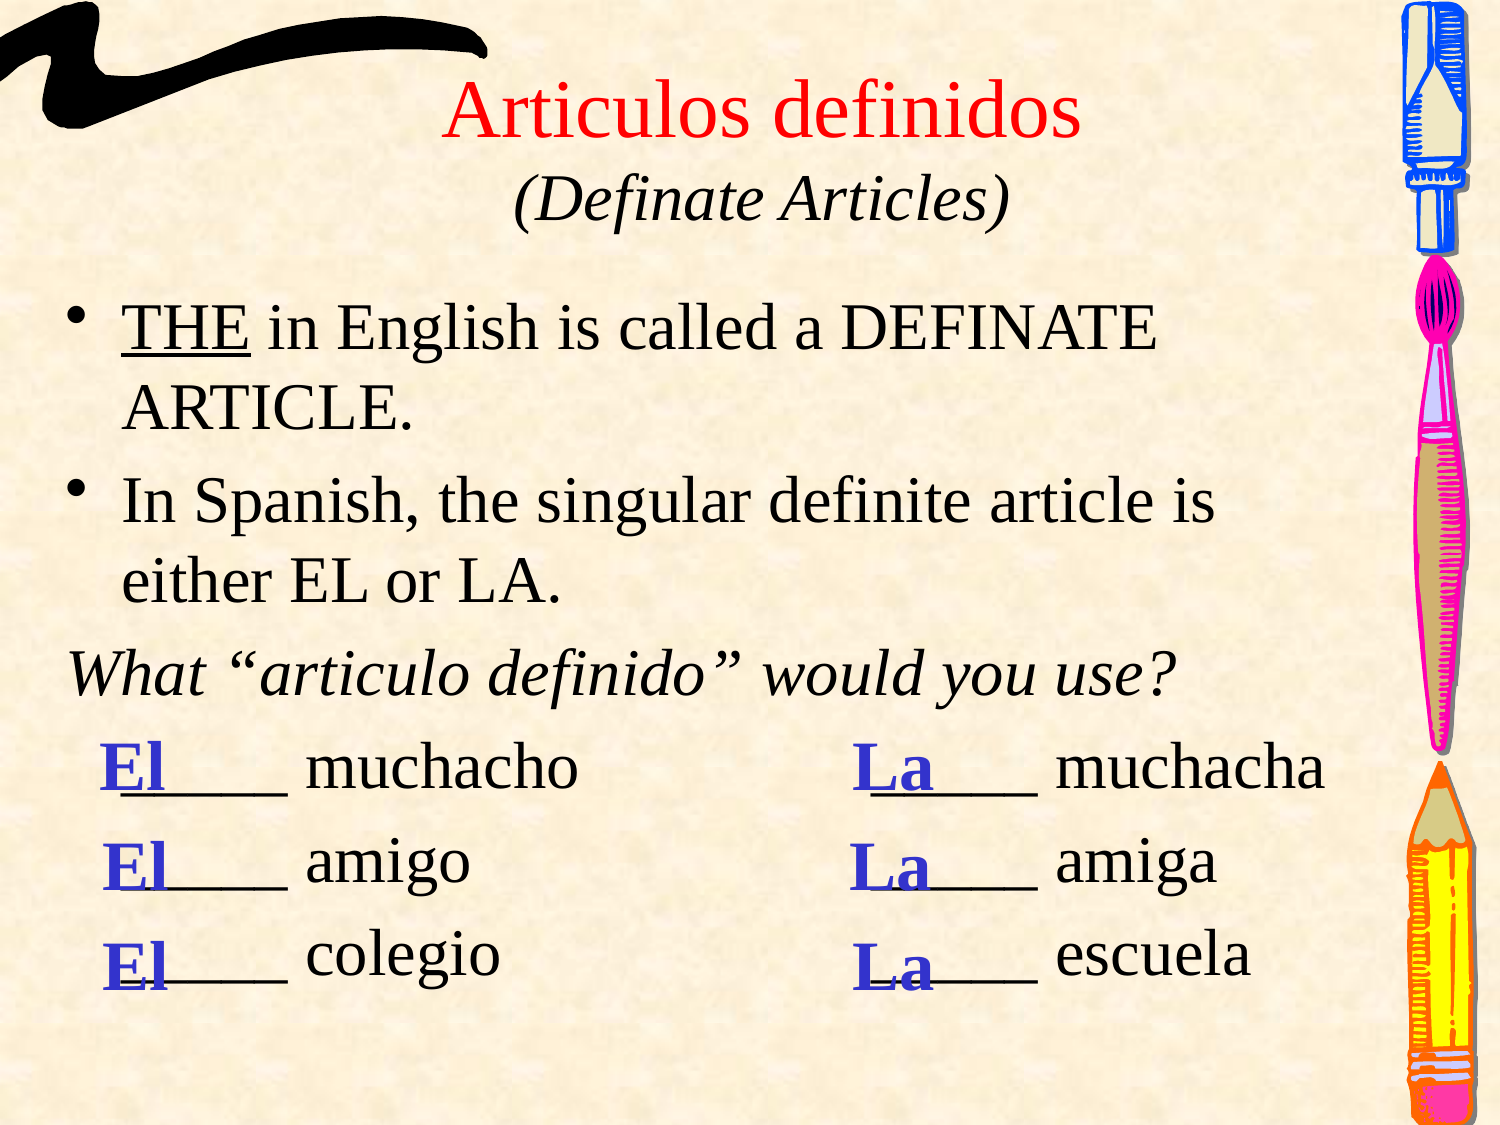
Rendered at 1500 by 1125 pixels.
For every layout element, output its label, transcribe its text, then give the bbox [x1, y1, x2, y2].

list THE in English is called a DEFINATE ARTICLE. In Spanish, the singular definite article is either EL or LA. What “articulo definido” would you use? _____ muchacho _____ muchacha _____ amigo _____ amiga _____ colegio _____ escuela [50, 275, 1400, 1088]
text_box El [87, 912, 378, 1013]
text_box La [837, 912, 1128, 1013]
text_box El [84, 712, 375, 813]
text_box La [837, 712, 1128, 813]
title Articulos definidos (Definate Articles) [125, 50, 1400, 238]
text_box La [834, 812, 1125, 913]
picture [0, 0, 1500, 1125]
text_box El [87, 812, 378, 912]
